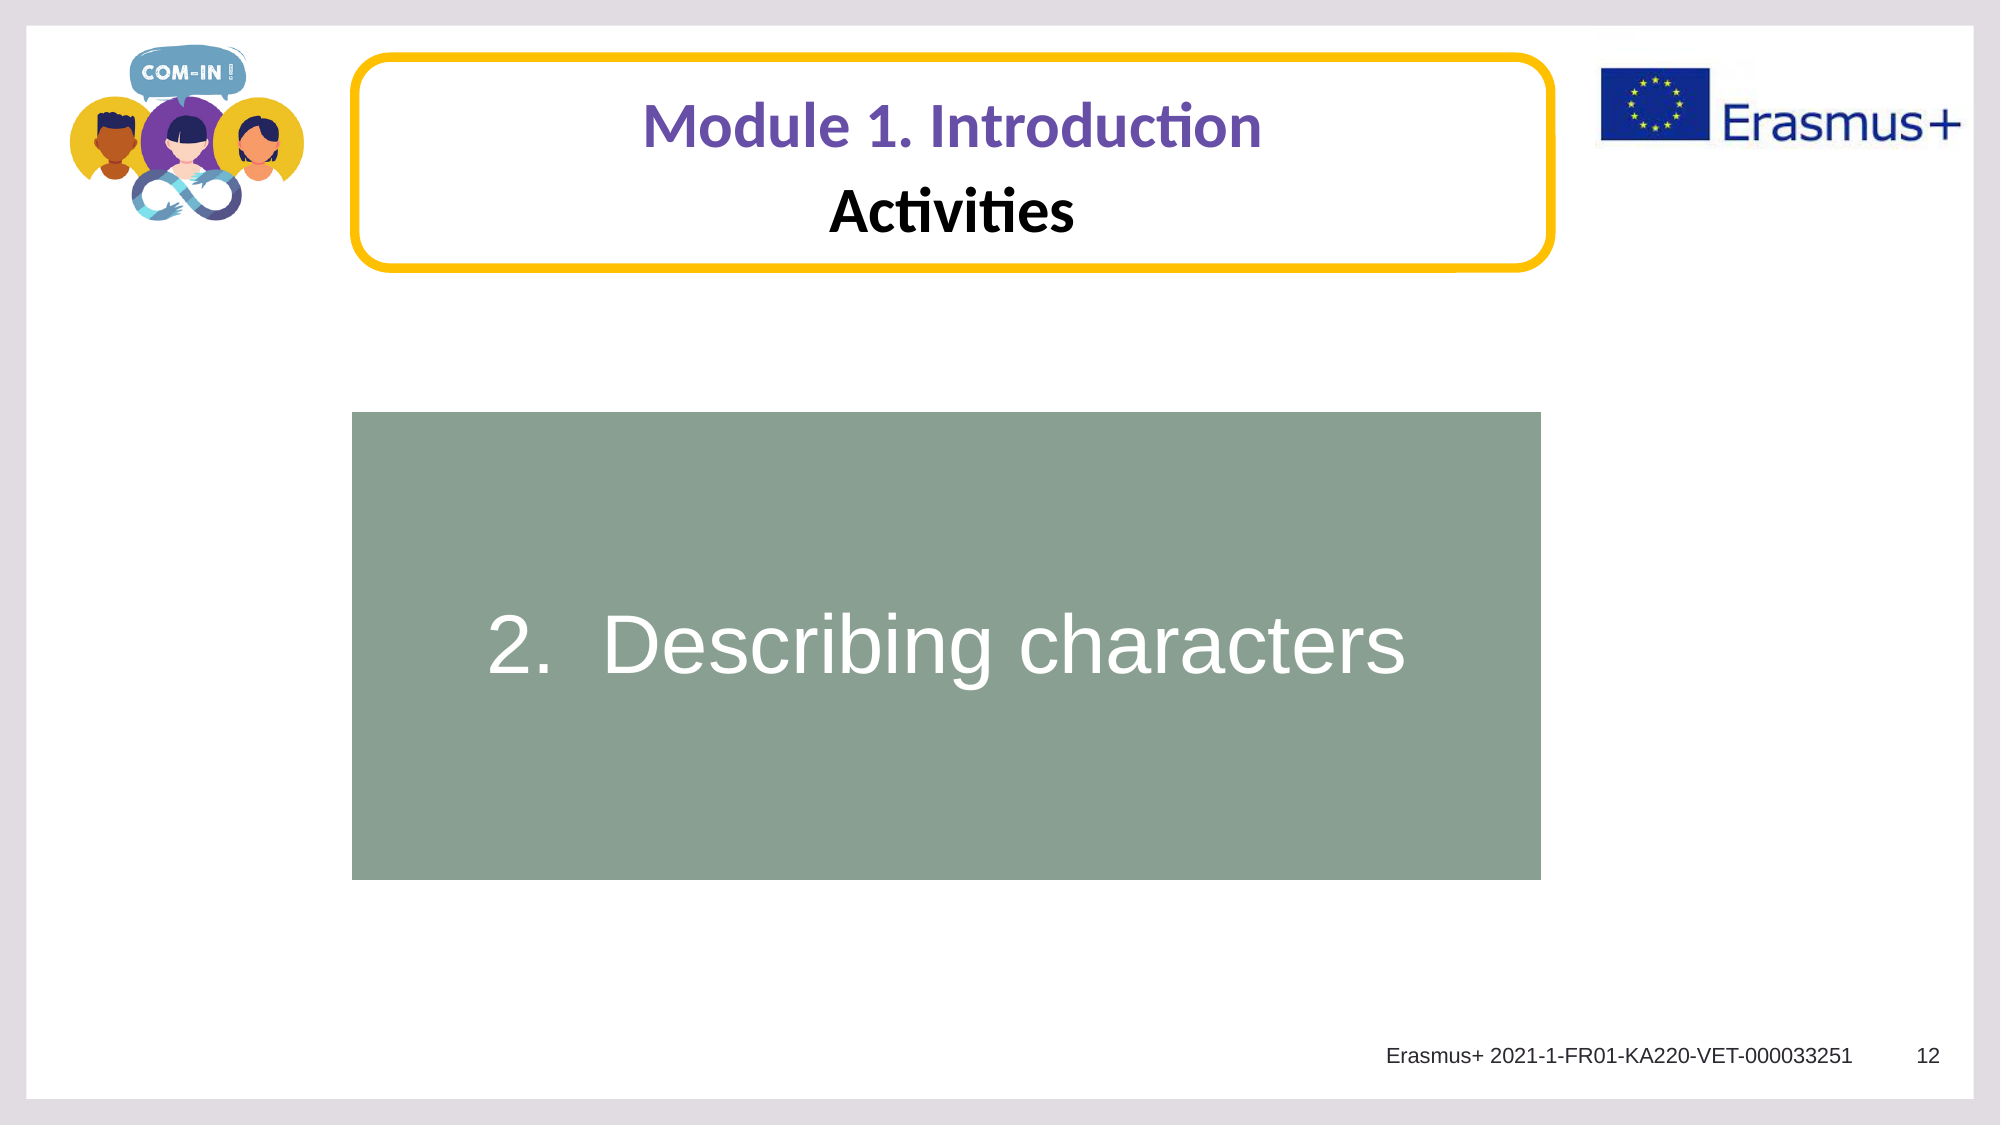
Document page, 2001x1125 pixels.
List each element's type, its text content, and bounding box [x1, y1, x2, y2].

text_box Module 1. Introduction Activities [354, 57, 1551, 269]
footer Erasmus+ 2021-1-FR01-KA220-VET-000033251 [1194, 1024, 1869, 1085]
slide_number 12 [1869, 1024, 1956, 1085]
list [1595, 28, 1973, 240]
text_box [336, 337, 1664, 956]
picture [66, 43, 308, 225]
